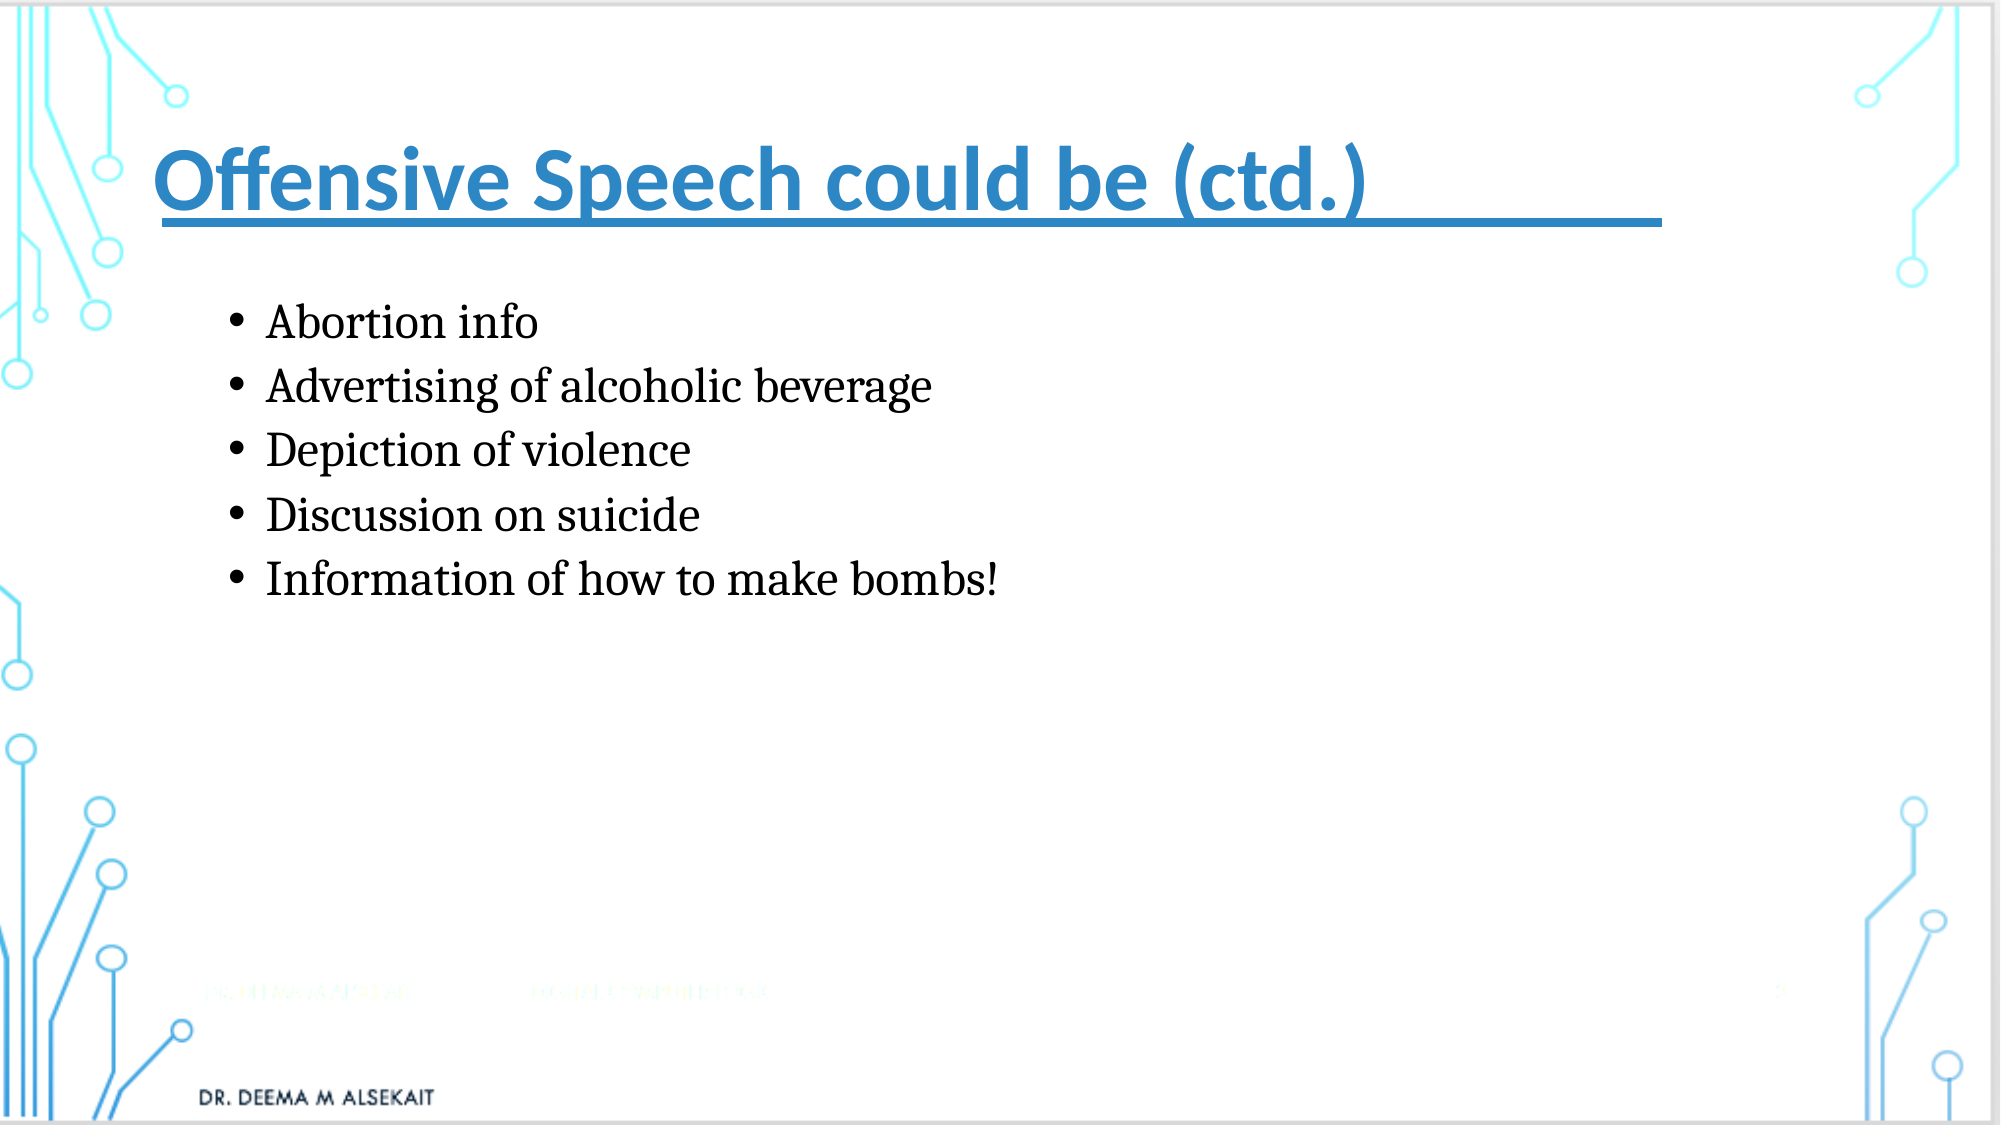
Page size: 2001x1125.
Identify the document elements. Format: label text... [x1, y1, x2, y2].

title Offensive Speech could be (ctd.) [138, 75, 1789, 287]
picture [0, 0, 2001, 1125]
list Abortion info Advertising of alcoholic beverage Depiction of violence Discussion on suicide Information of how to make bombs! [138, 287, 1939, 938]
